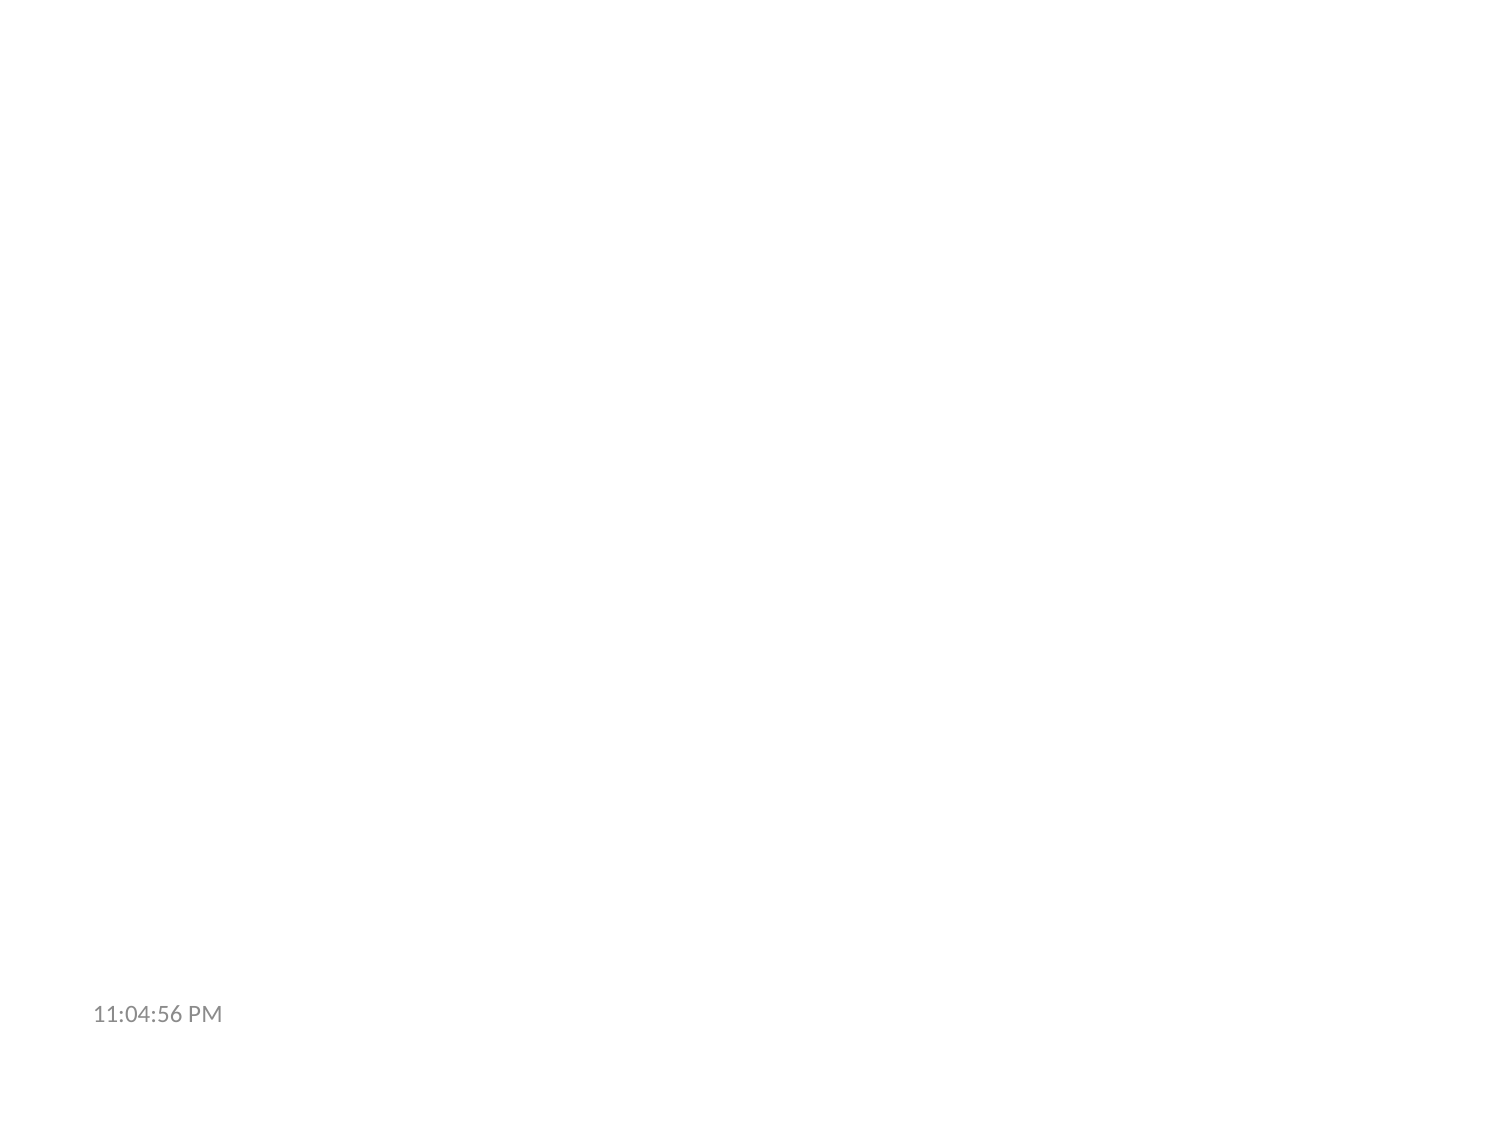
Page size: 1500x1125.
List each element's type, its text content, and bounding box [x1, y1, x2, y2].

text_box 3:35:09 PM [77, 982, 428, 1043]
